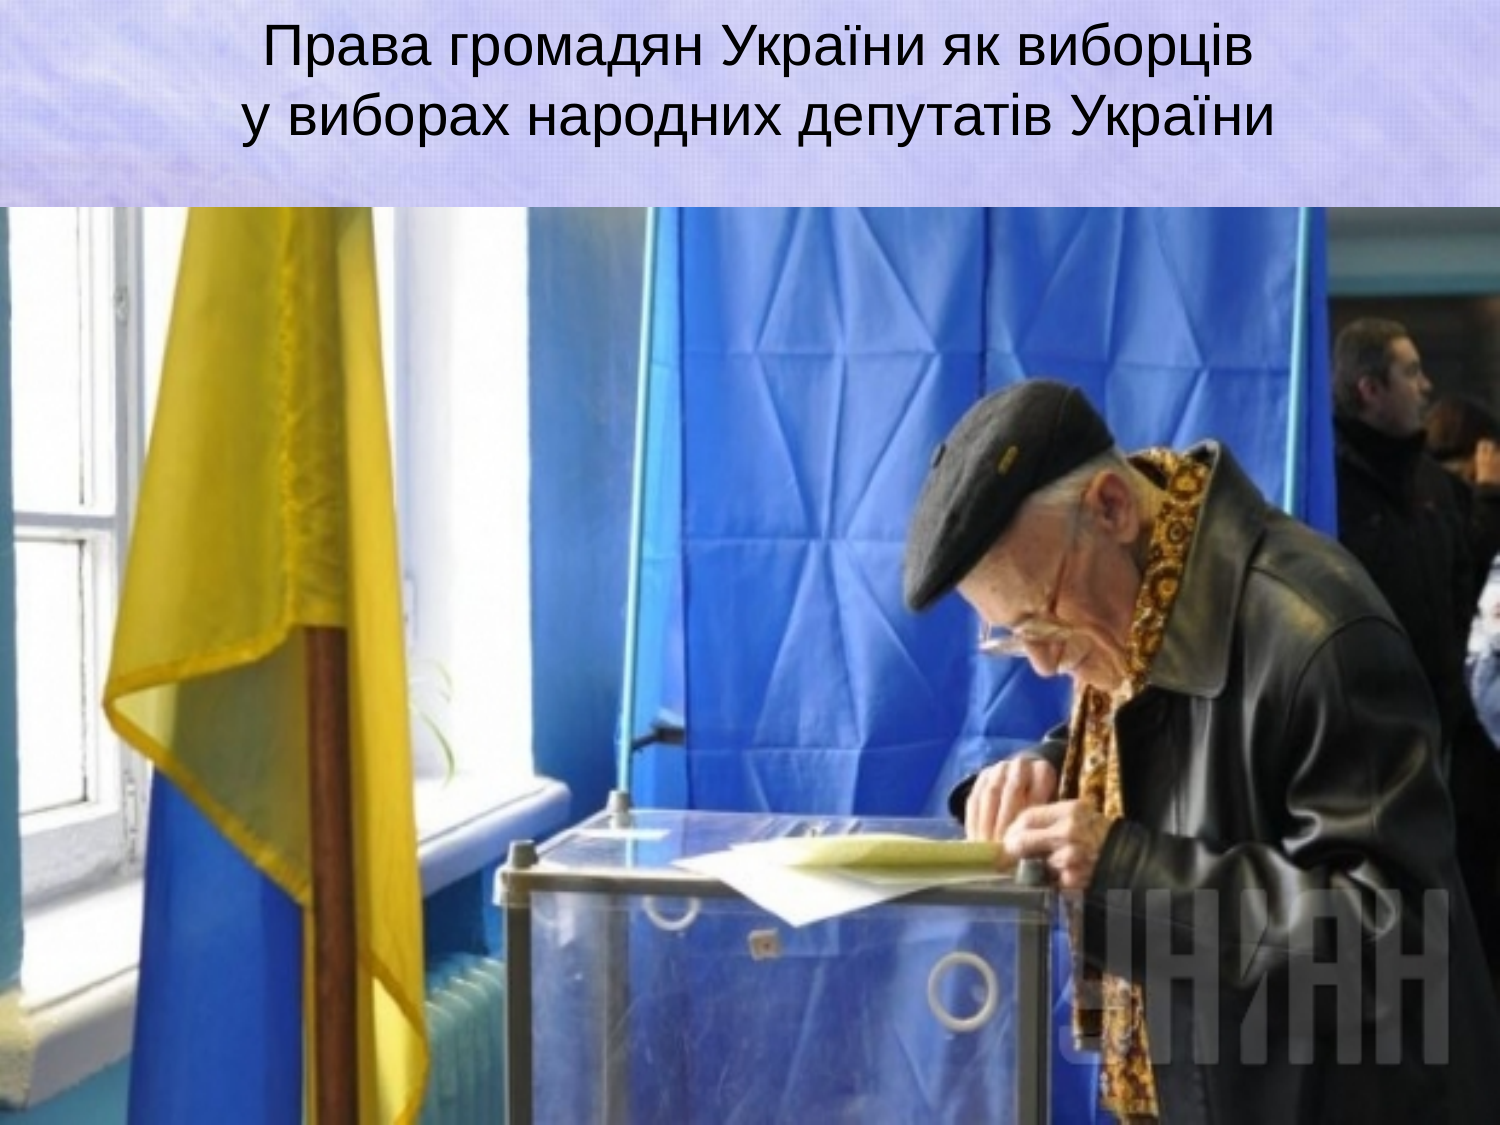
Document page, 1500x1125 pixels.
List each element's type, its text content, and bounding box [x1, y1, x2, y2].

title Права громадян України як виборців у виборах народних депутатів України [38, 44, 1480, 206]
picture [0, 0, 1500, 1125]
